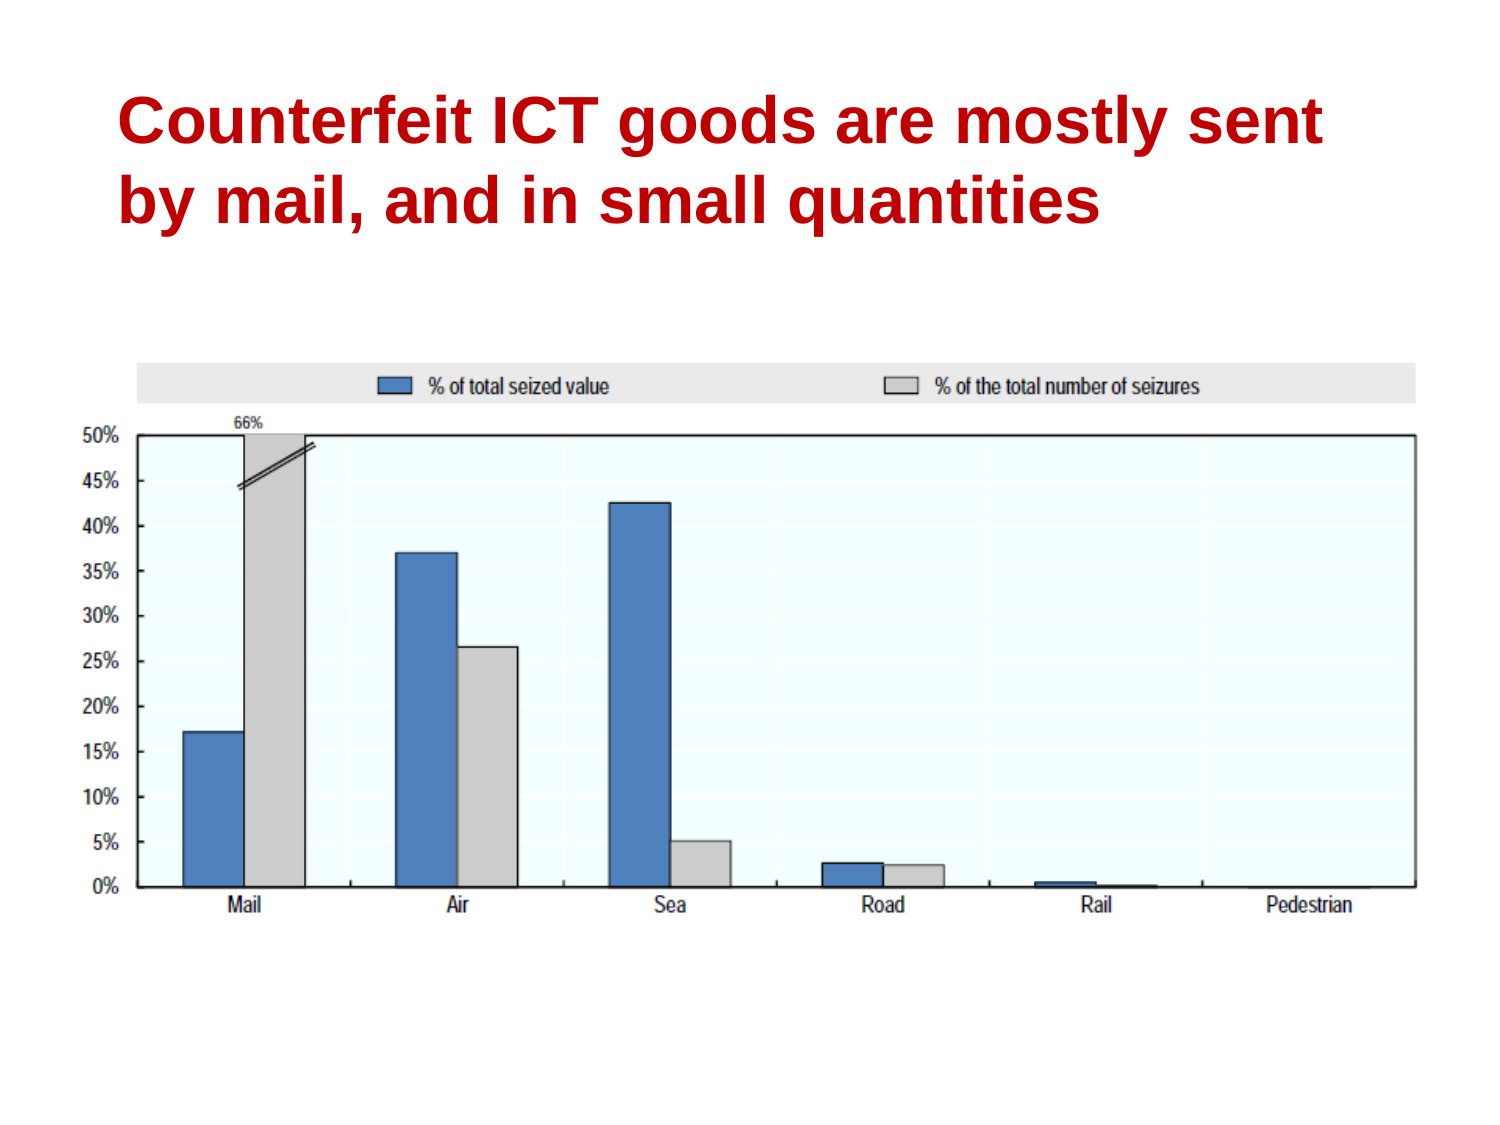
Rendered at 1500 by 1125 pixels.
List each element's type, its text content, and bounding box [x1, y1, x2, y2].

picture [56, 349, 1444, 941]
text_box Counterfeit ICT goods are mostly sent by mail, and in small quantities [103, 69, 1397, 244]
